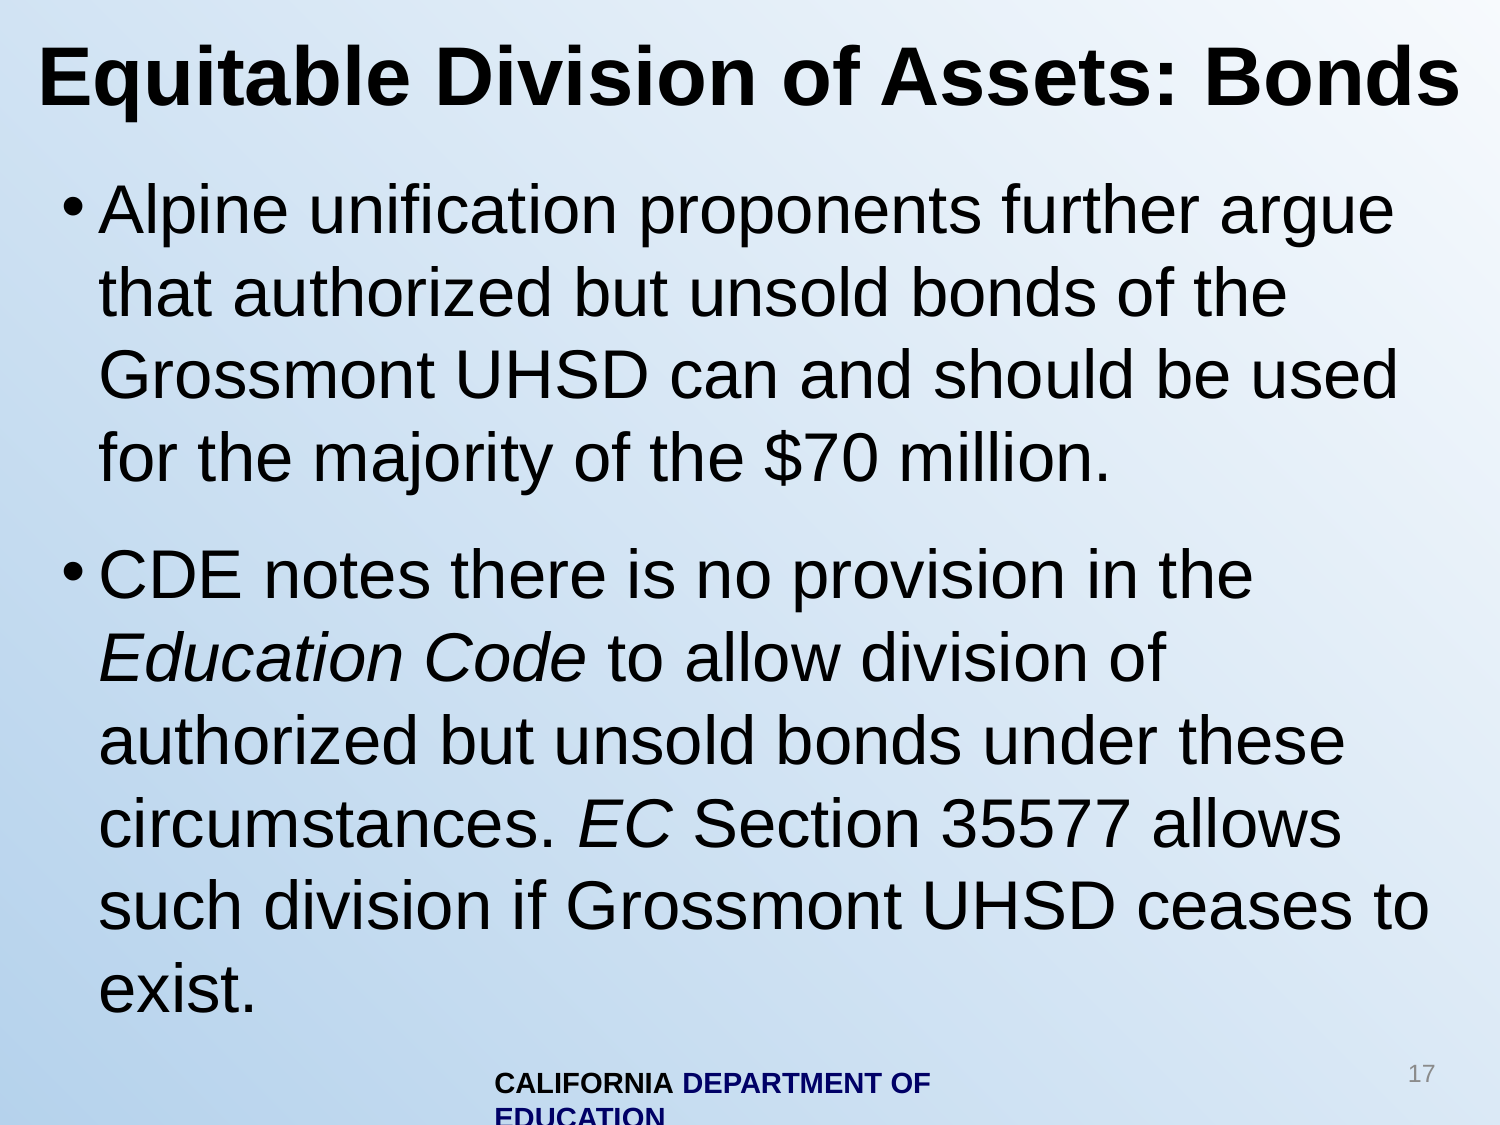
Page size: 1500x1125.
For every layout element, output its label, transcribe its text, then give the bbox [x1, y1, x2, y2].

list Alpine unification proponents further argue that authorized but unsold bonds of the Grossmont UHSD can and should be used for the majority of the $70 million. CDE notes there is no provision in the Education Code to allow division of authorized but unsold bonds under these circumstances. EC Section 35577 allows such division if Grossmont UHSD ceases to exist. [46, 156, 1486, 1043]
slide_number 17 [1113, 1043, 1451, 1103]
title Equitable Division of Assets: Bonds [0, 0, 1500, 157]
